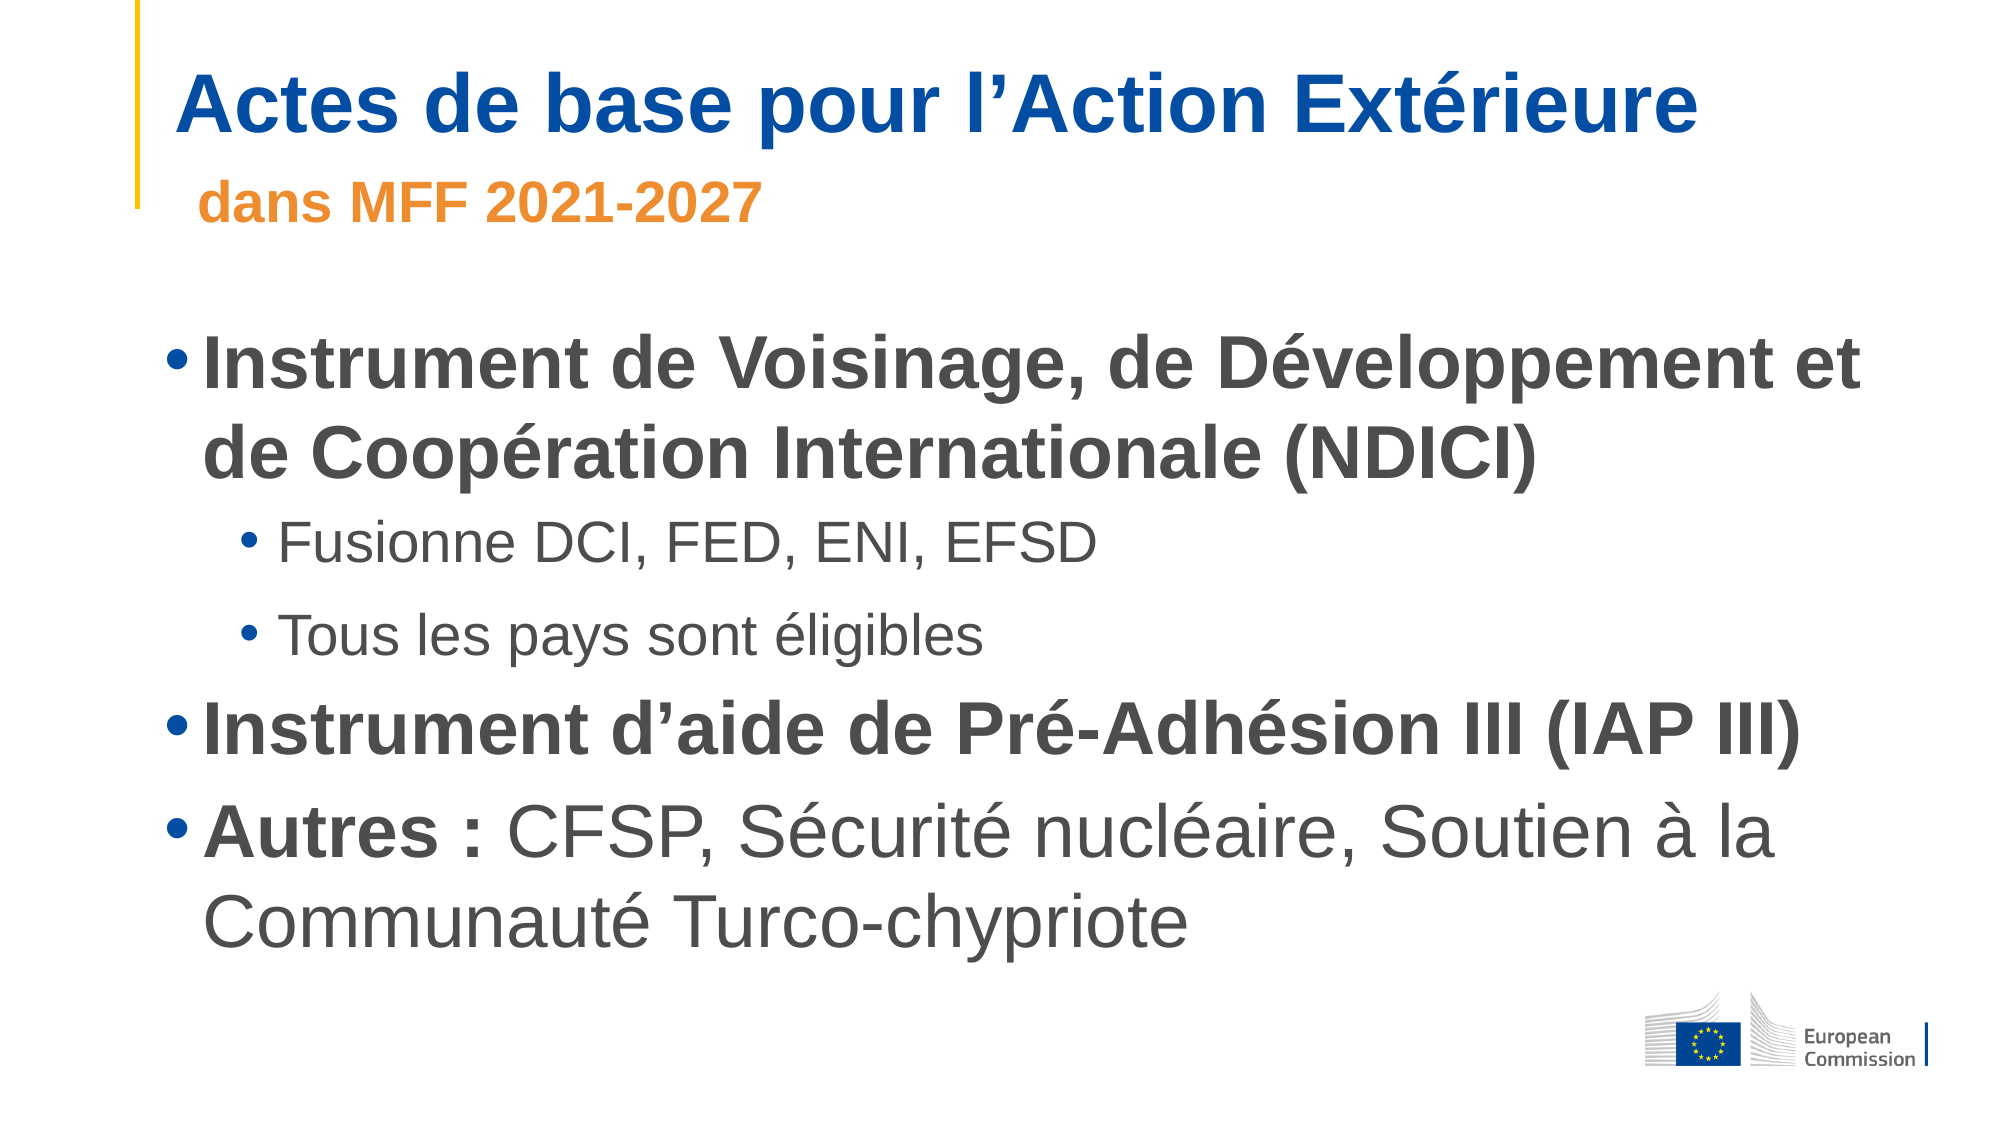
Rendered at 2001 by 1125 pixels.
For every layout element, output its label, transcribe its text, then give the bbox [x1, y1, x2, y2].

title Actes de base pour l’Action Extérieure dans MFF 2021-2027 [159, 76, 1885, 241]
picture [1645, 991, 1928, 1066]
list Instrument de Voisinage, de Développement et de Coopération Internationale (NDICI) Fusionne DCI, FED, ENI, EFSD Tous les pays sont éligibles Instrument d’aide de Pré-Adhésion III (IAP III) Autres : CFSP, Sécurité nucléaire, Soutien à la Communauté Turco-chypriote [149, 306, 1894, 832]
